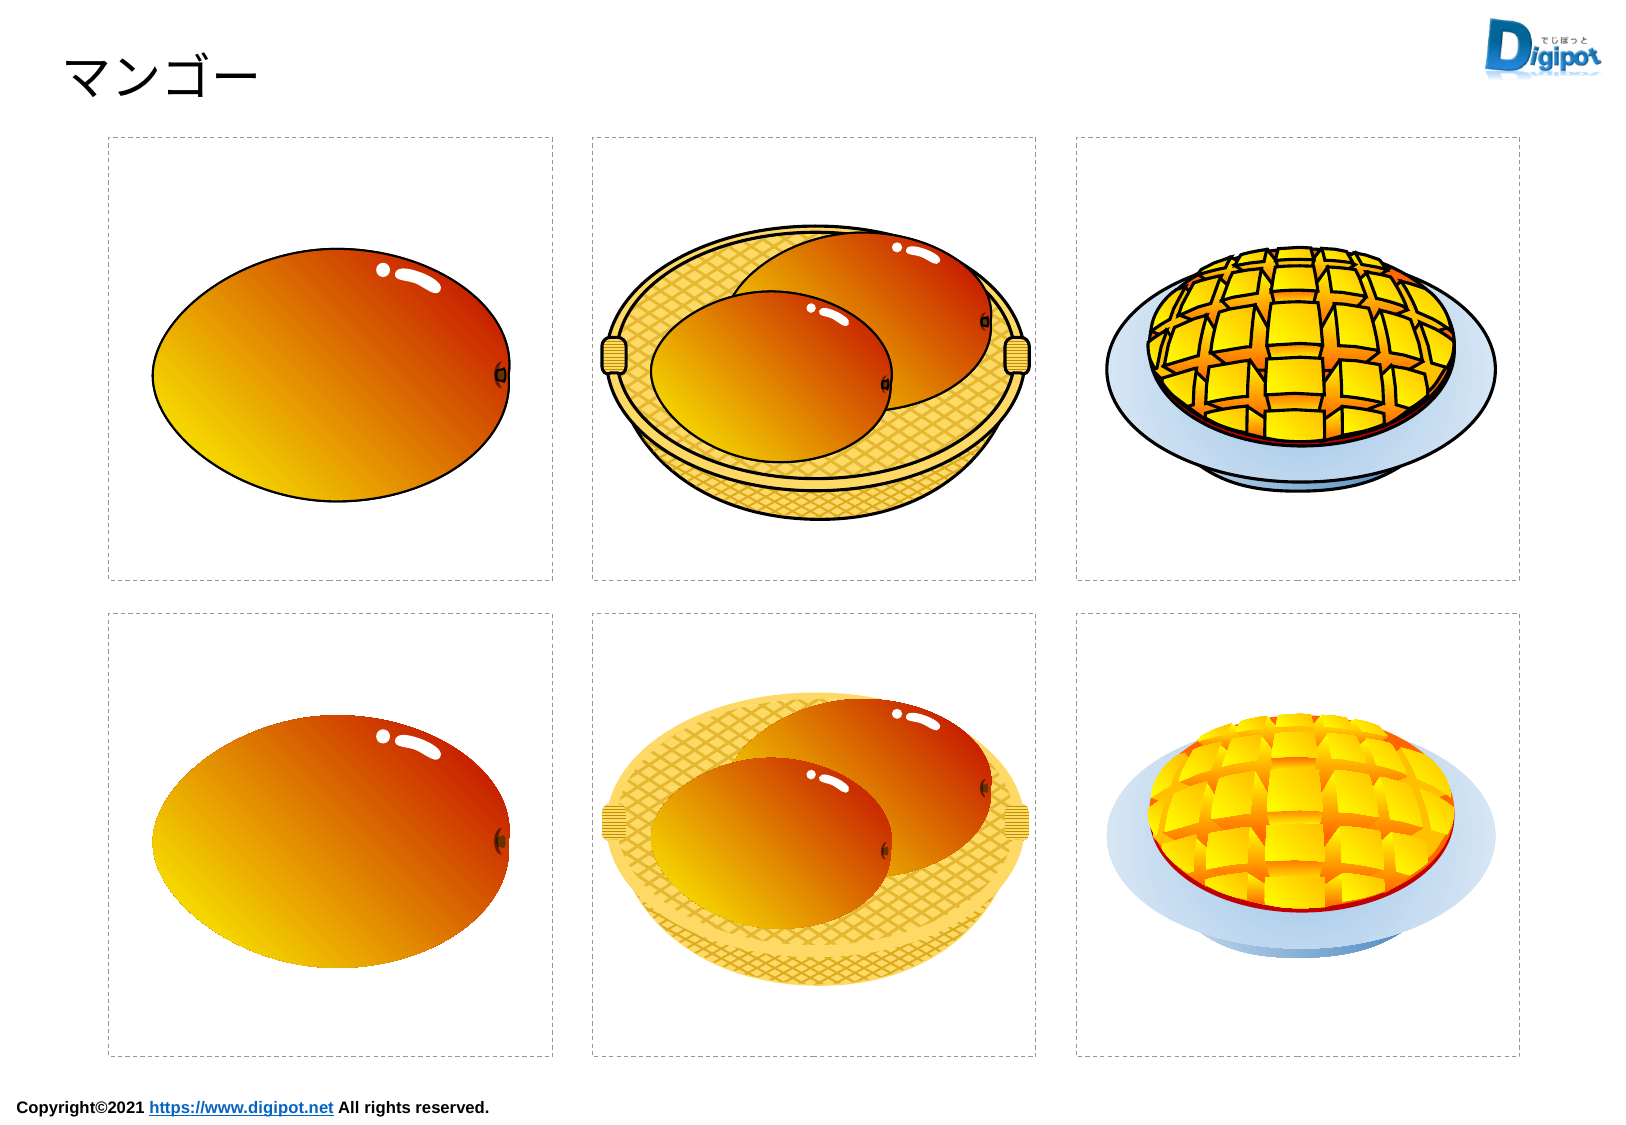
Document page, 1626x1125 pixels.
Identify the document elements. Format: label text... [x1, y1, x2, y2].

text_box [601, 226, 1030, 520]
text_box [152, 715, 510, 968]
text_box マンゴー [46, 38, 277, 113]
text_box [601, 692, 1030, 986]
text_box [1106, 247, 1496, 492]
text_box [1106, 713, 1496, 958]
picture [1485, 18, 1602, 82]
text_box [152, 248, 510, 502]
